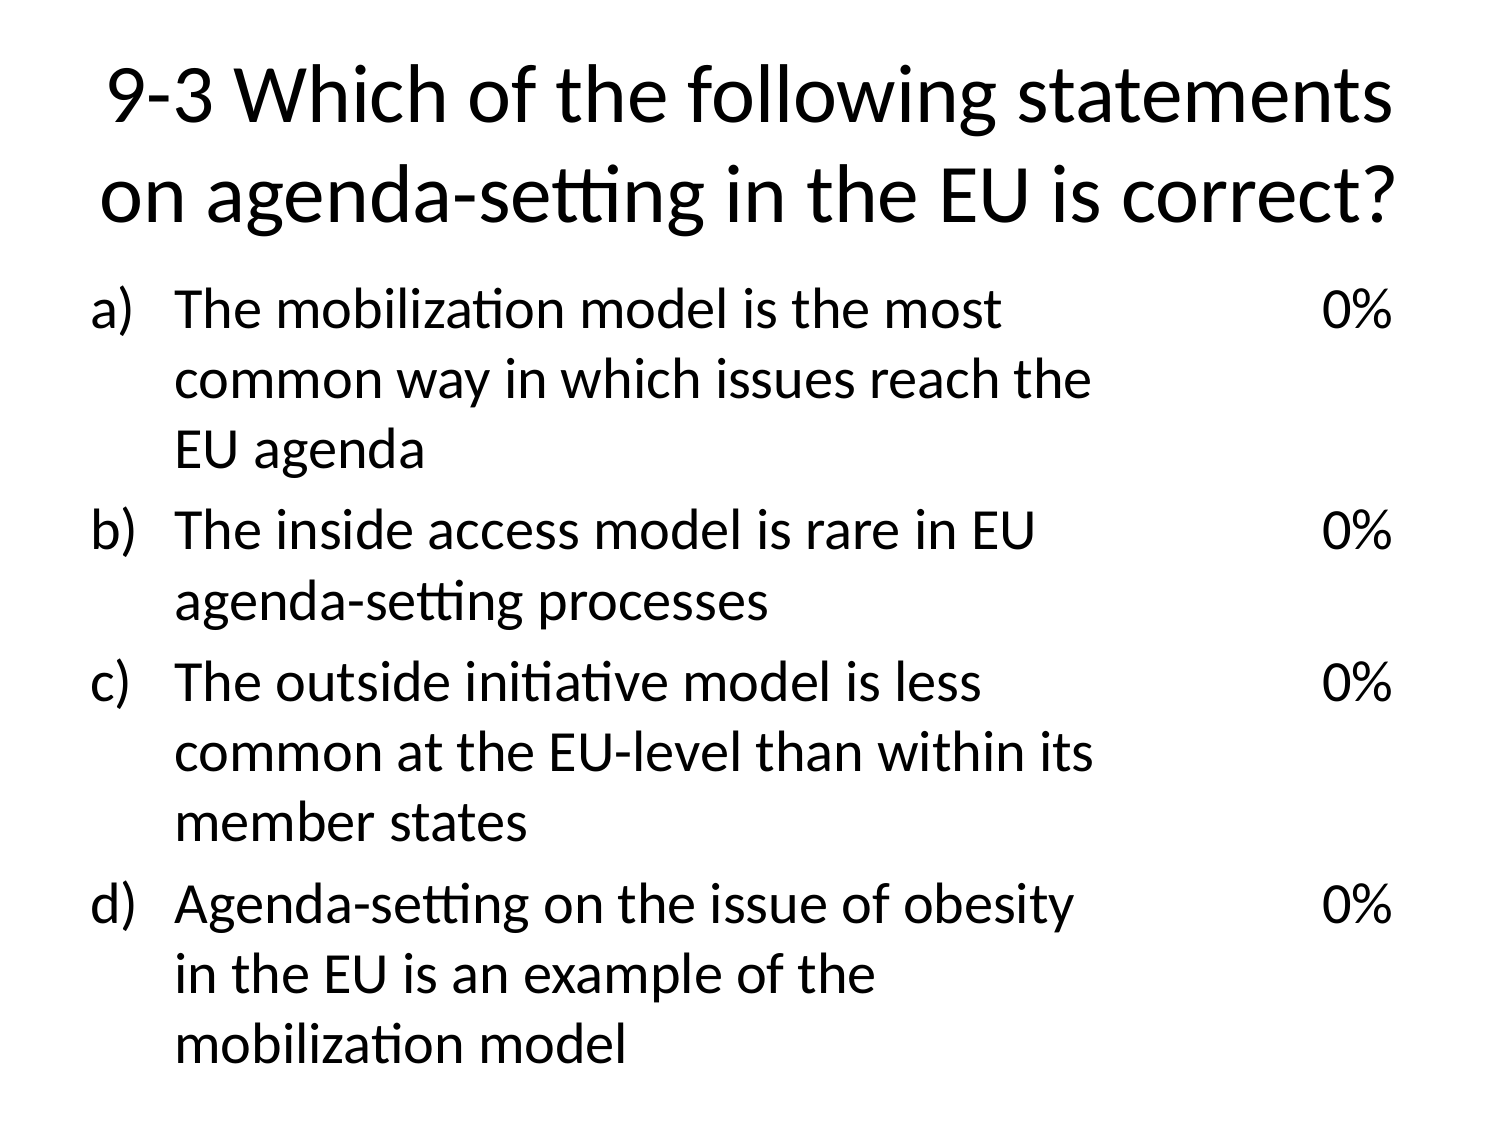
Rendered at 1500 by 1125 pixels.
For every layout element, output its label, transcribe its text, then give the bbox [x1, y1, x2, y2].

title 9-3 Which of the following statements on agenda-setting in the EU is correct? [74, 31, 1426, 247]
list 0% 0% 0% 0% [1124, 262, 1409, 1006]
list The mobilization model is the most common way in which issues reach the EU agenda The inside access model is rare in EU agenda-setting processes The outside initiative model is less common at the EU-level than within its member states Agenda-setting on the issue of obesity in the EU is an example of the mobilization model [74, 262, 1117, 1098]
